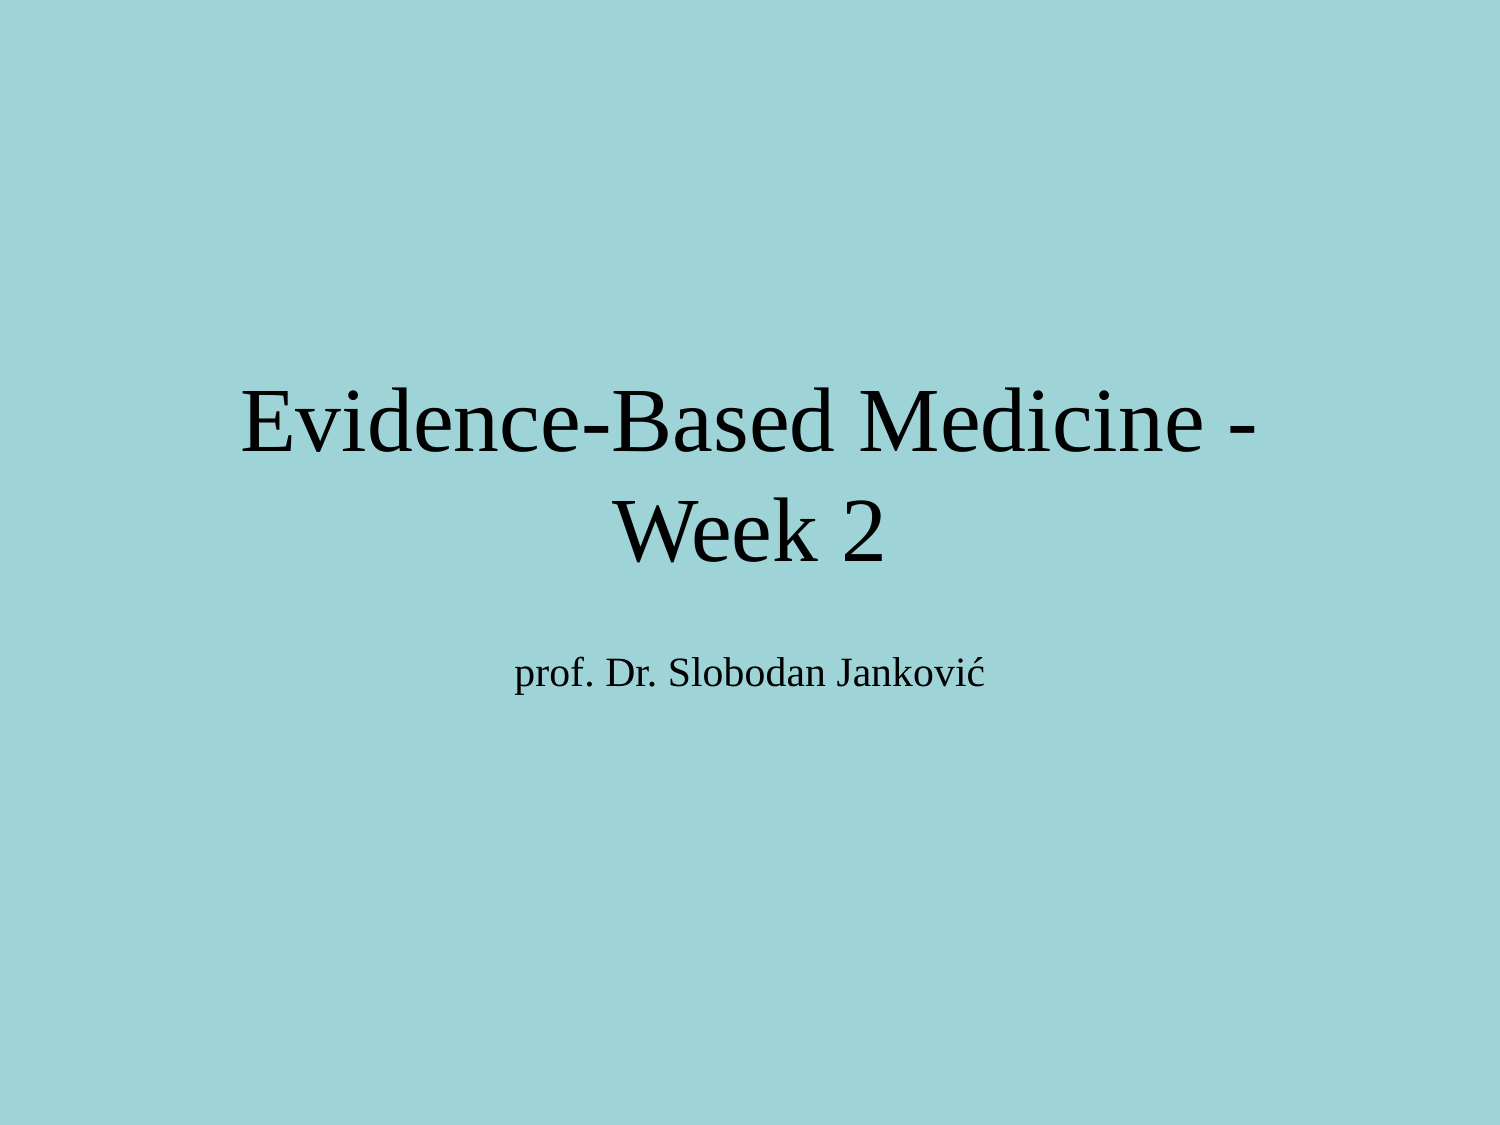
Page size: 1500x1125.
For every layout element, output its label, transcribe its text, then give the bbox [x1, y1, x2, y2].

subtitle prof. Dr. Slobodan Janković [225, 637, 1275, 925]
title Evidence-Based Medicine - Week 2 [112, 349, 1388, 591]
